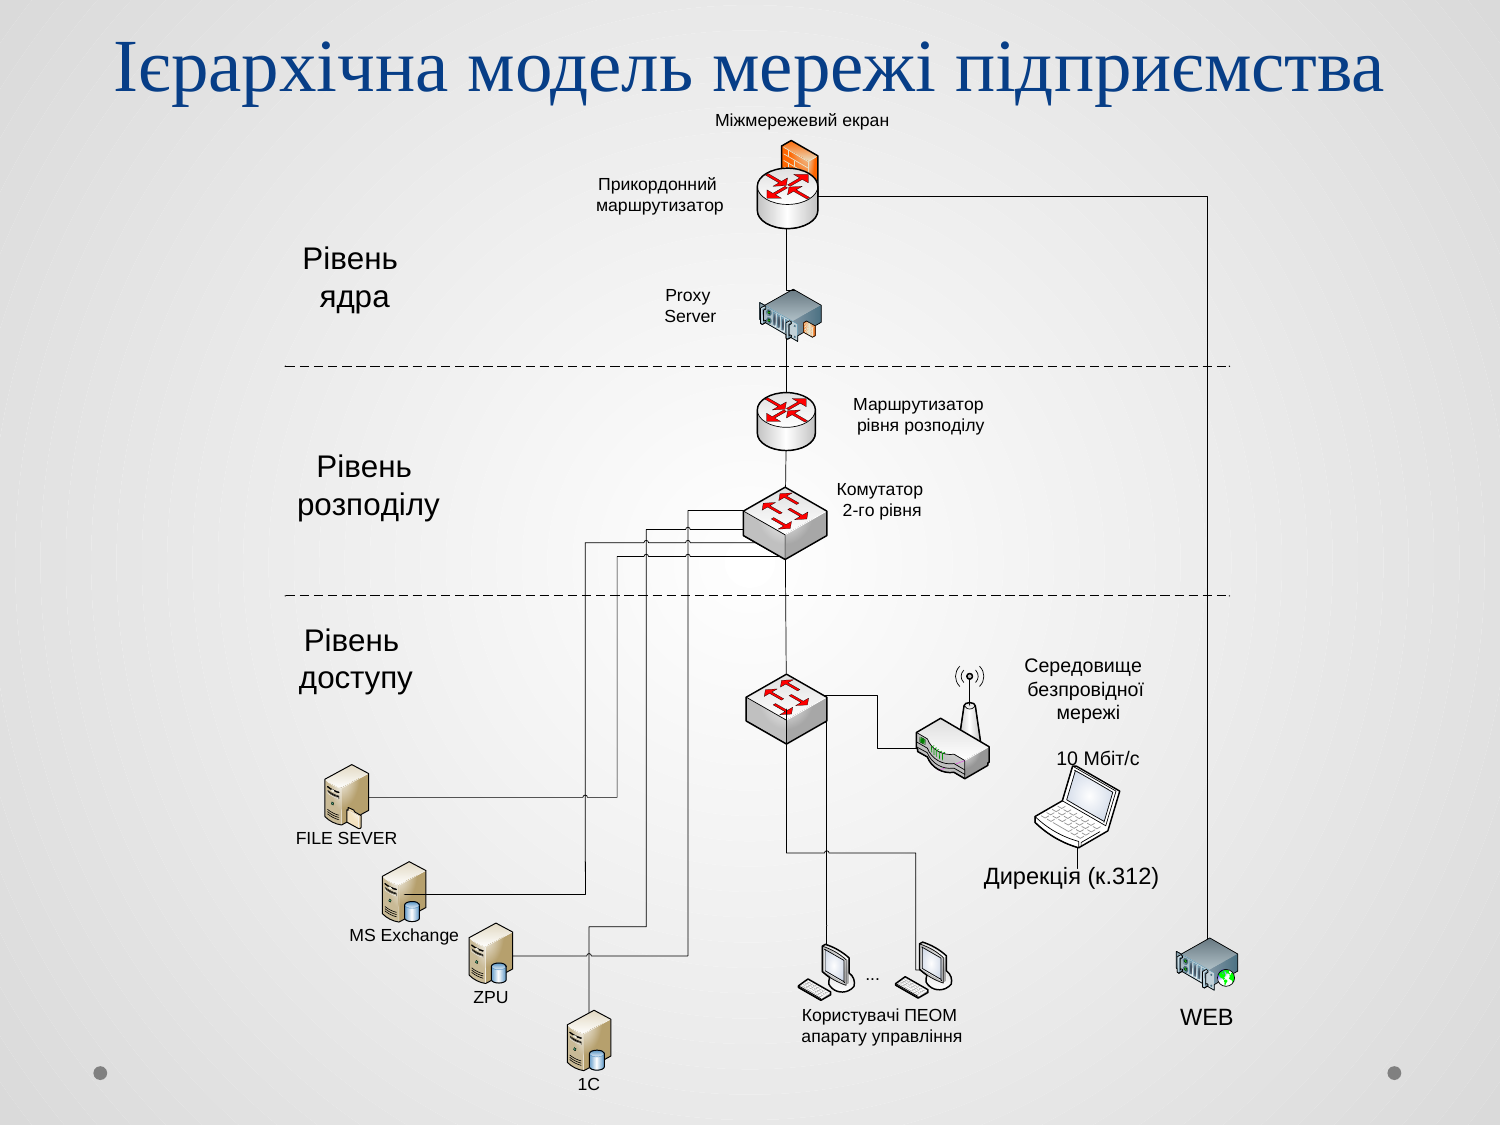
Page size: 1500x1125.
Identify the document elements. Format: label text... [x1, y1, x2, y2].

title Ієрархічна модель мережі підприємства [75, 1, 1425, 114]
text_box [269, 105, 1245, 1101]
